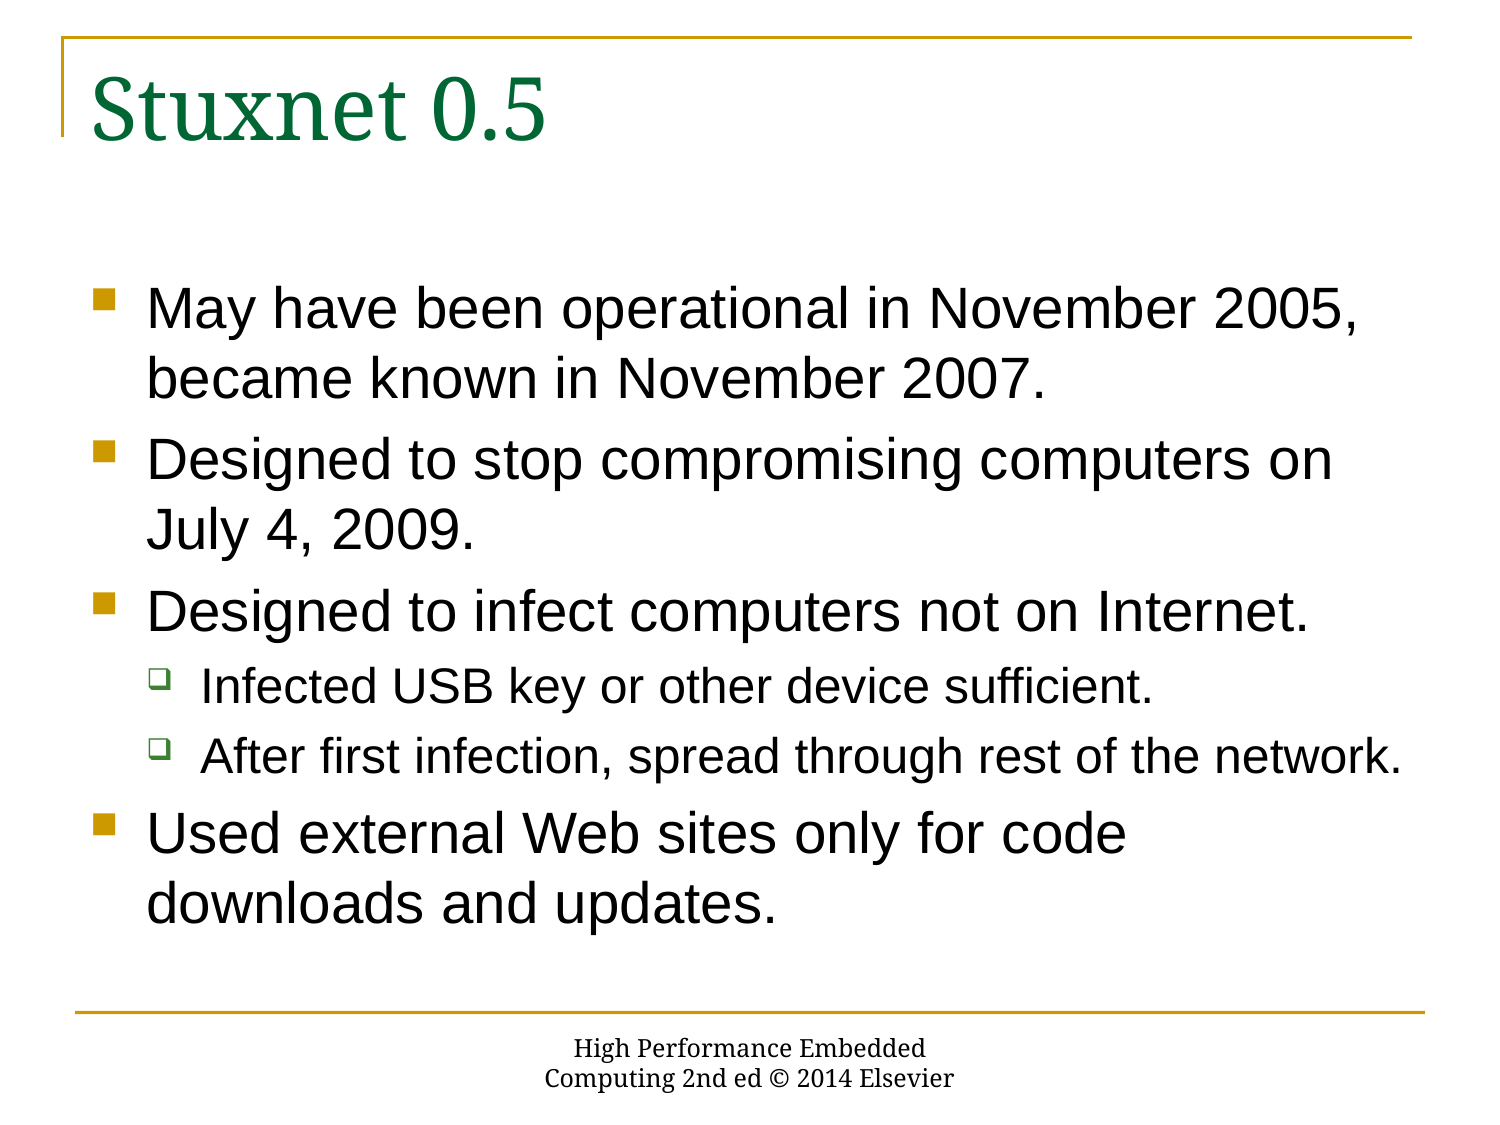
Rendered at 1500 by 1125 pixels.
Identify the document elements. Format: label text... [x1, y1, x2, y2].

list May have been operational in November 2005, became known in November 2007. Designed to stop compromising computers on July 4, 2009. Designed to infect computers not on Internet. Infected USB key or other device sufficient. After first infection, spread through rest of the network. Used external Web sites only for code downloads and updates. [75, 262, 1425, 1006]
title Stuxnet 0.5 [75, 45, 1425, 233]
footer High Performance Embedded Computing 2nd ed © 2014 Elsevier [512, 1025, 988, 1100]
